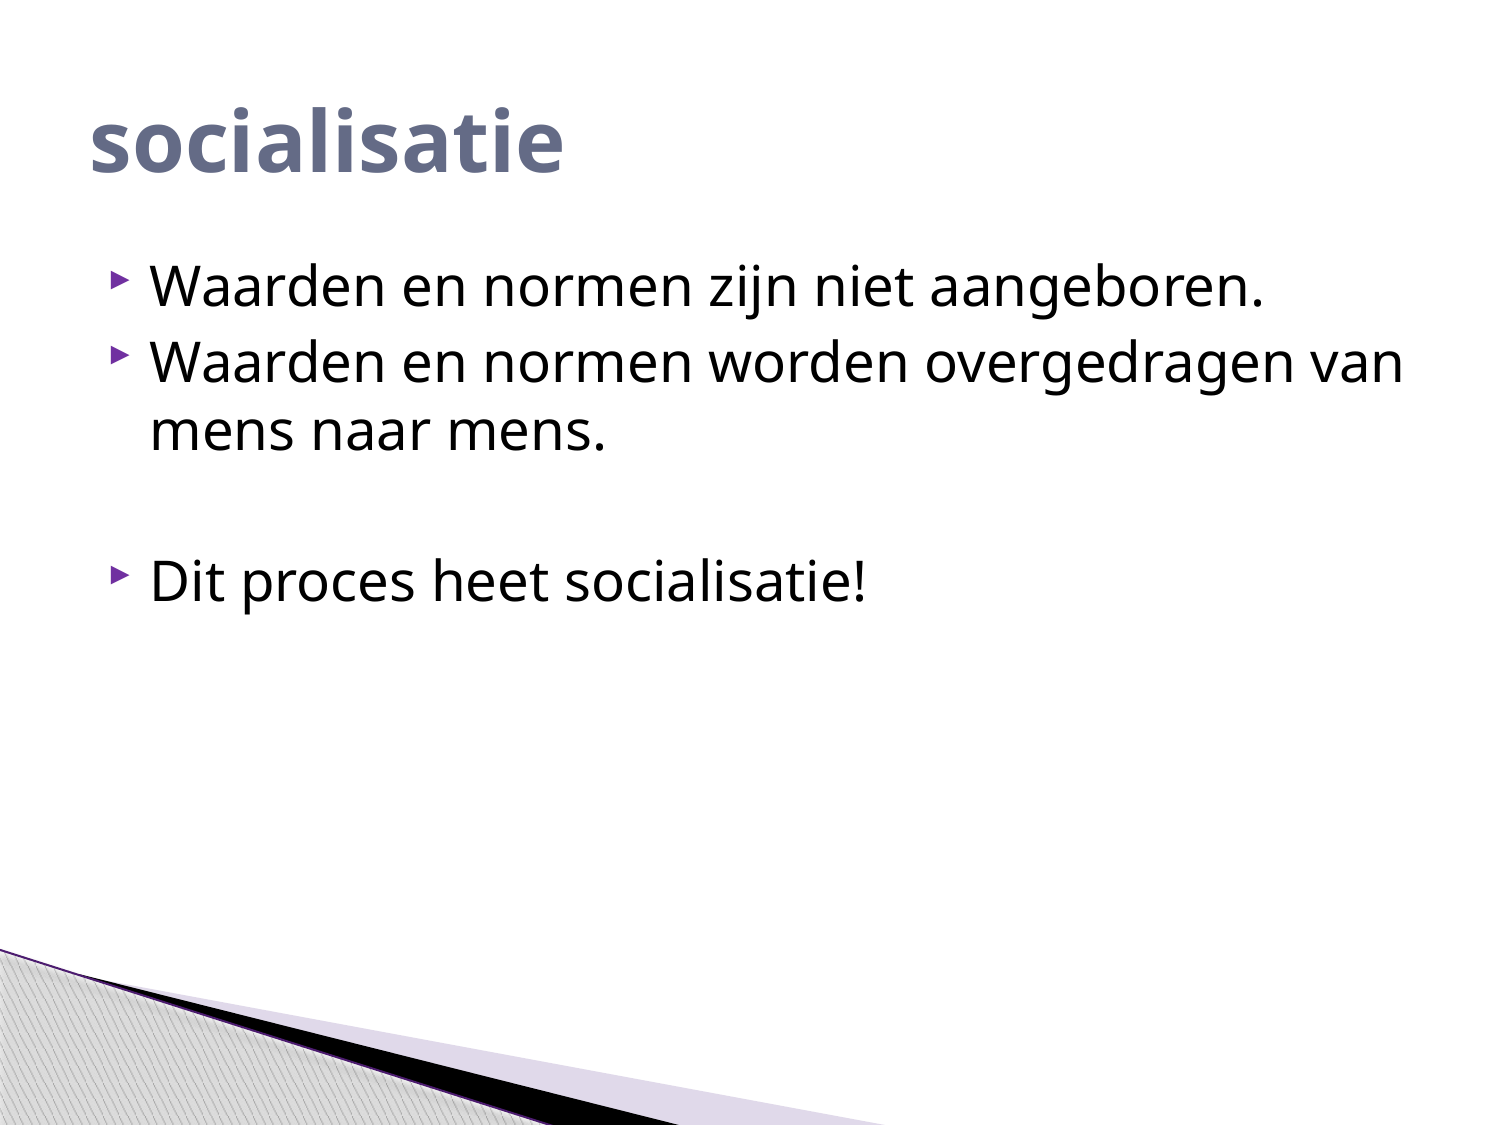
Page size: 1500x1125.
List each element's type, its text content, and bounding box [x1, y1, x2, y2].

title socialisatie [75, 45, 1425, 233]
list Waarden en normen zijn niet aangeboren. Waarden en normen worden overgedragen van mens naar mens. Dit proces heet socialisatie! [75, 243, 1425, 986]
